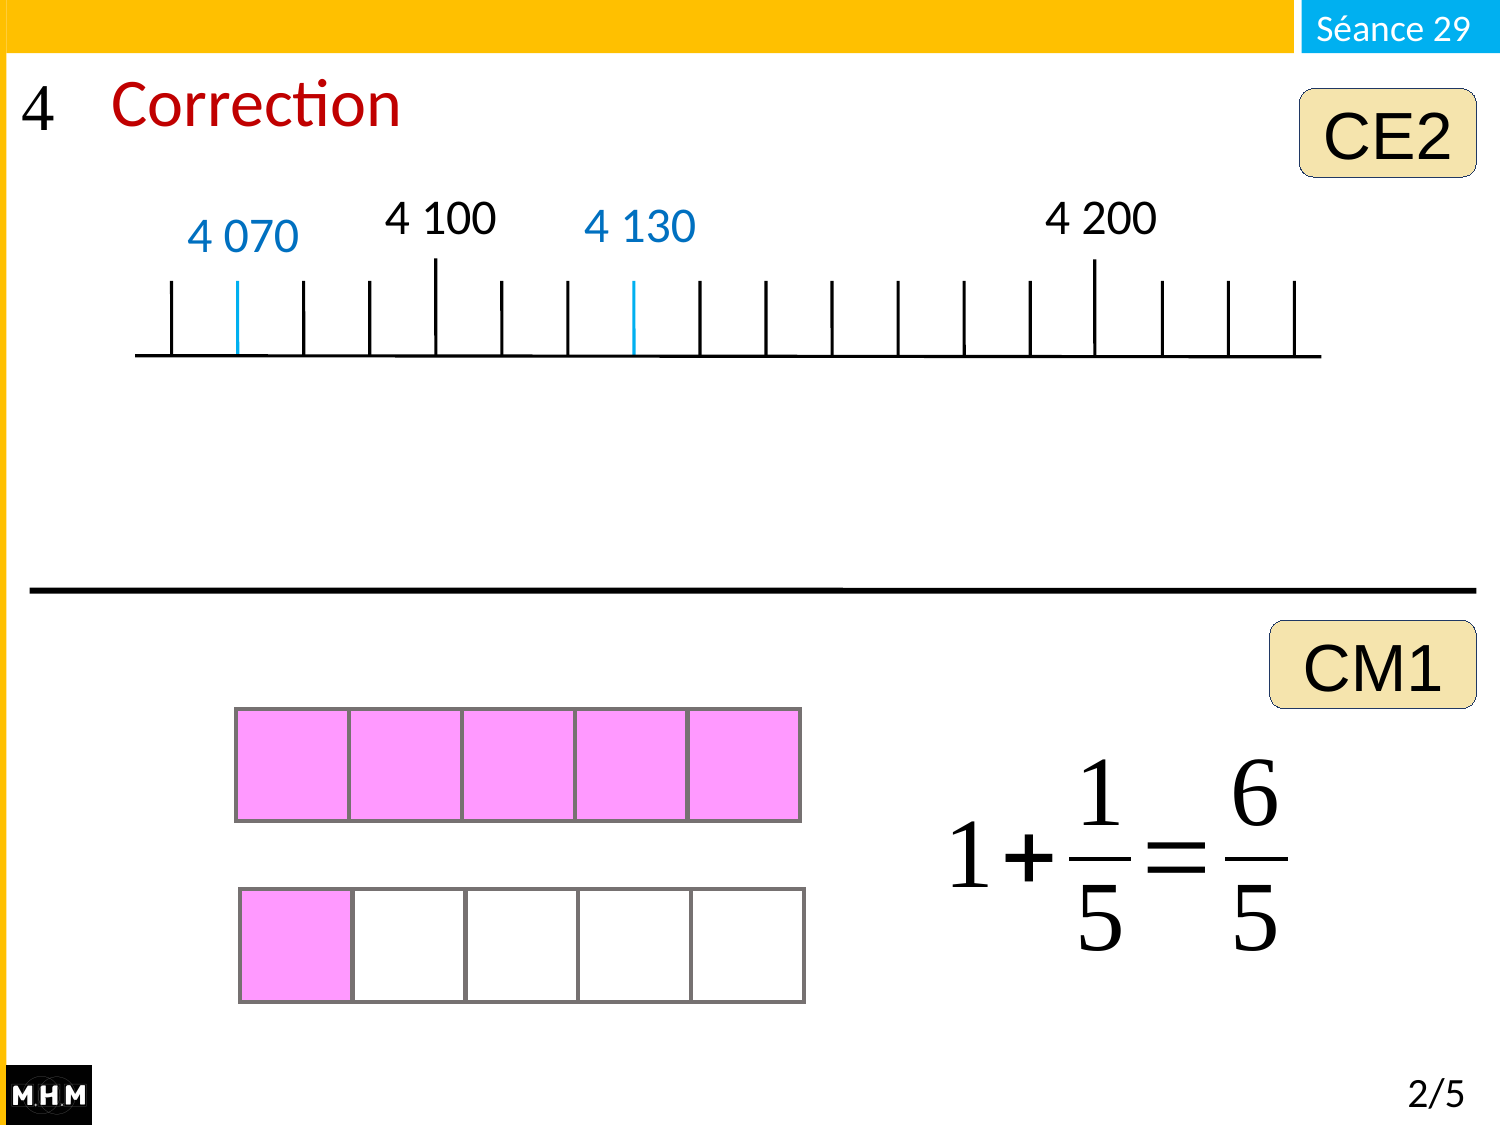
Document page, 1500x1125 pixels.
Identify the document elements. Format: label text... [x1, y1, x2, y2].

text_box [235, 708, 801, 822]
title Correction [96, 60, 1391, 150]
text_box CM1 [1269, 620, 1477, 709]
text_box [239, 888, 805, 1003]
picture [6, 1065, 92, 1125]
text_box CE2 [1299, 88, 1477, 178]
list 2/5 [1373, 1064, 1500, 1125]
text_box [134, 176, 1322, 357]
